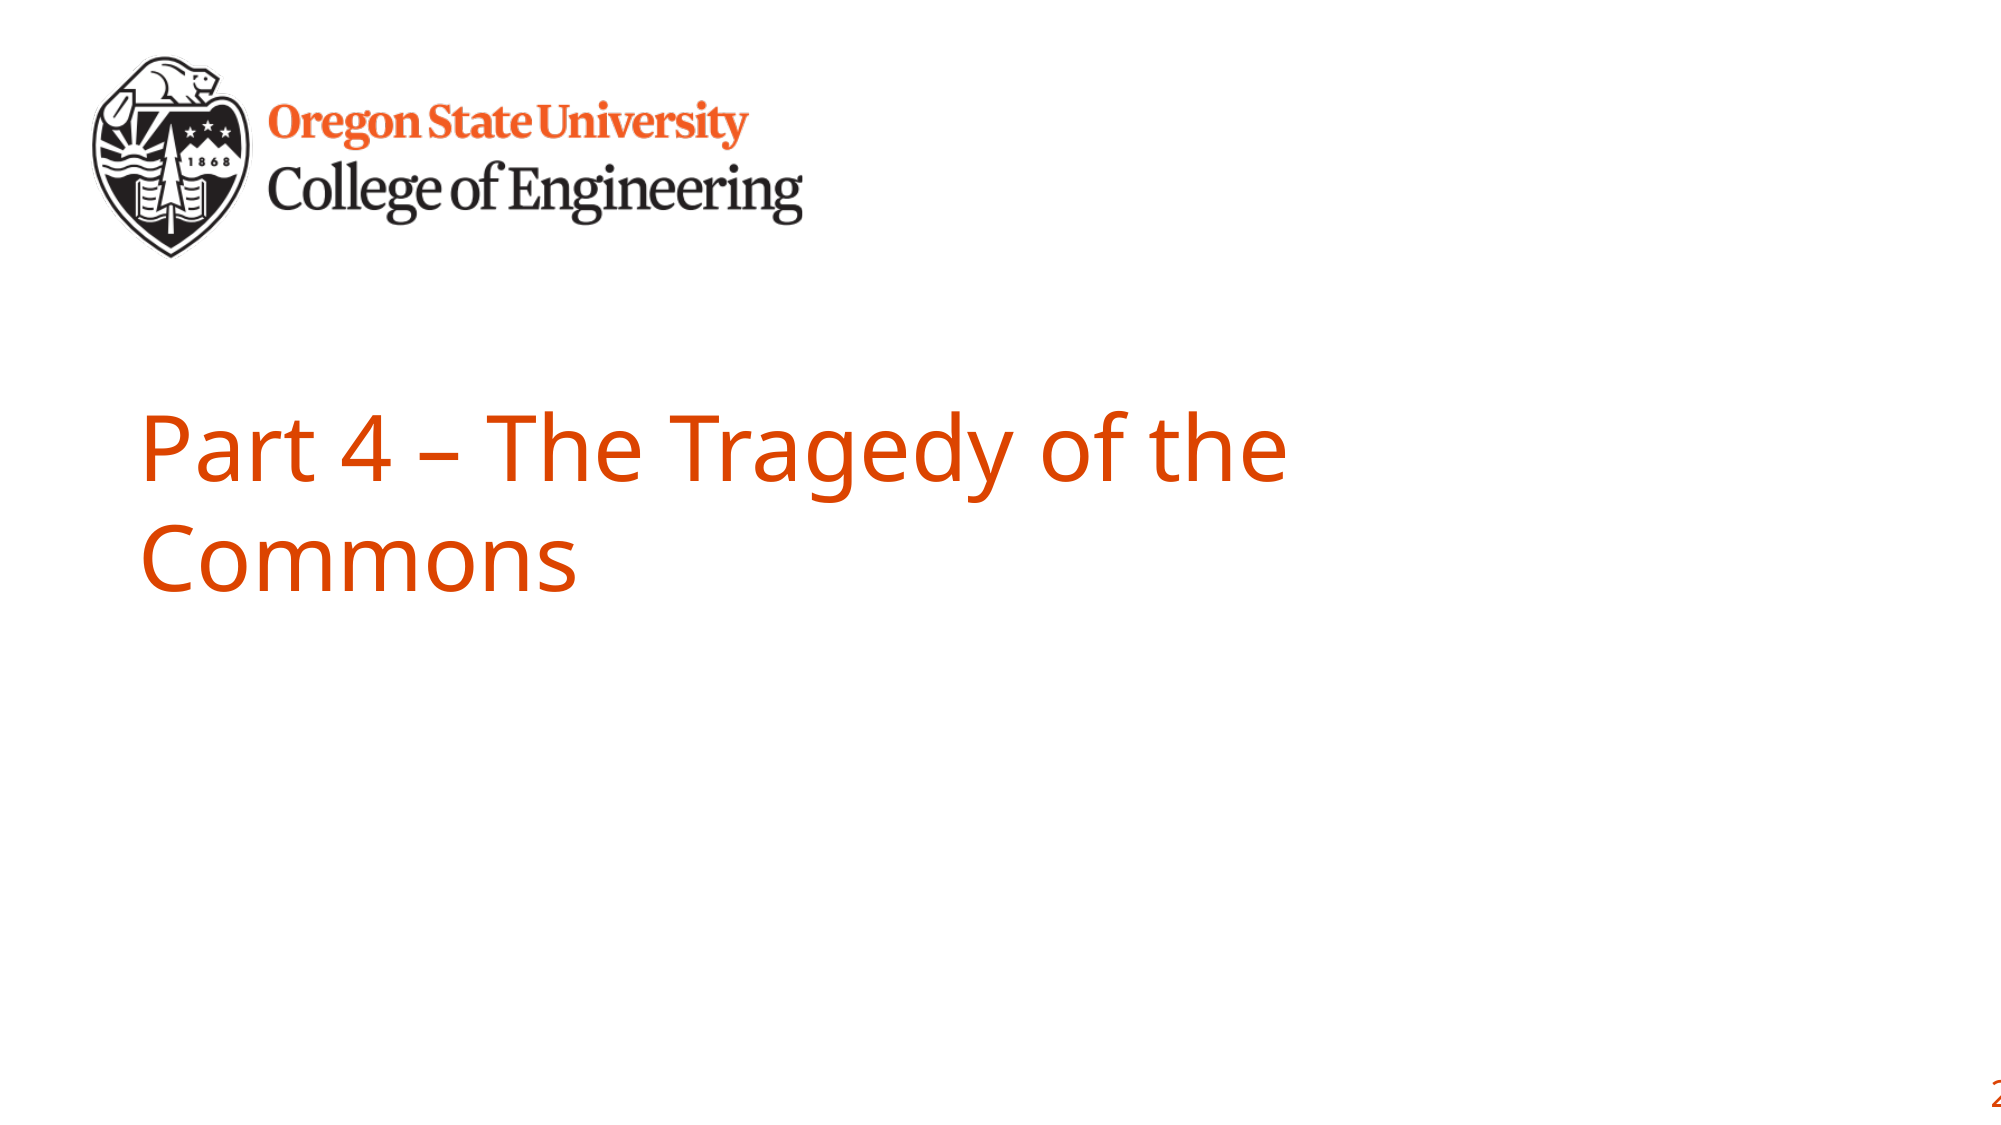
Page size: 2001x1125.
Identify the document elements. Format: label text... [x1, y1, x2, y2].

title Part 4 – The Tragedy of the Commons [123, 382, 1529, 578]
